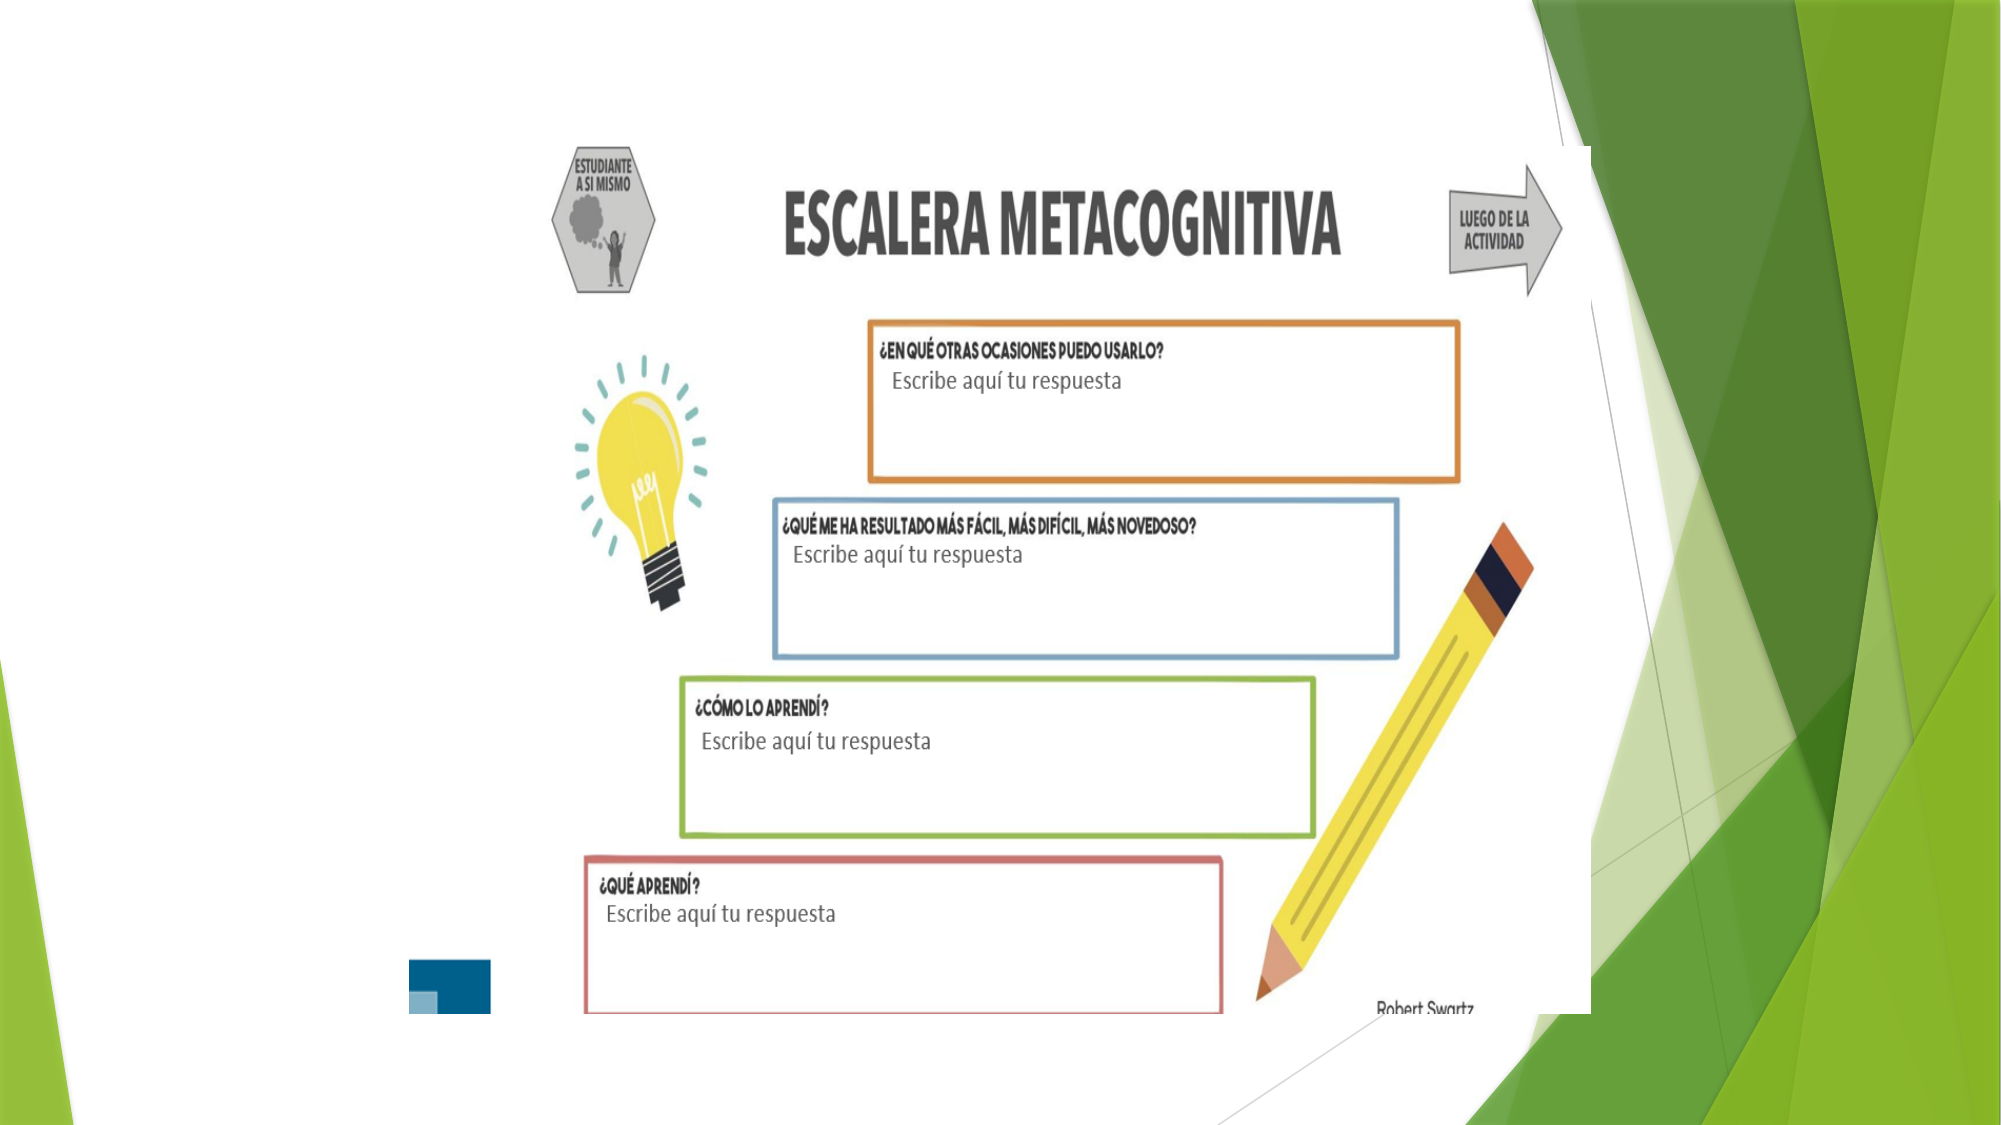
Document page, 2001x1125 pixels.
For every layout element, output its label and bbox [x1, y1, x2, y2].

list [409, 146, 1591, 1014]
